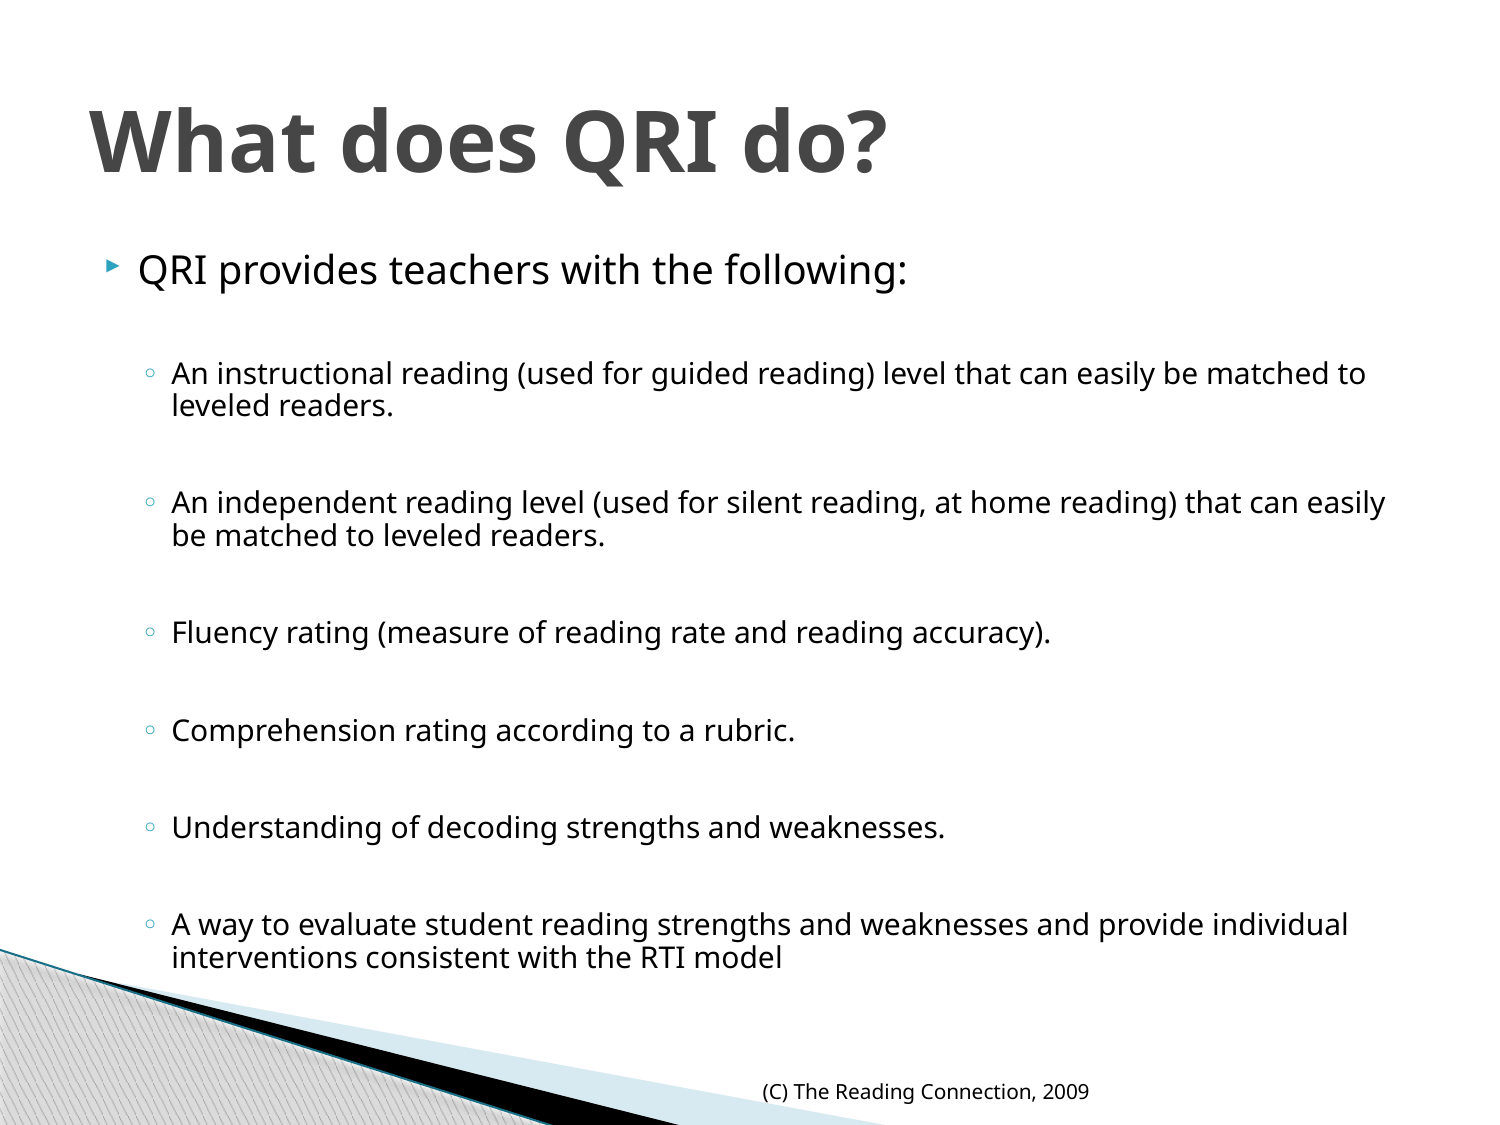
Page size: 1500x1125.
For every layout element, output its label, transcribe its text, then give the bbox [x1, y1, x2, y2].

list QRI provides teachers with the following: An instructional reading (used for guided reading) level that can easily be matched to leveled readers. An independent reading level (used for silent reading, at home reading) that can easily be matched to leveled readers. Fluency rating (measure of reading rate and reading accuracy). Comprehension rating according to a rubric. Understanding of decoding strengths and weaknesses. A way to evaluate student reading strengths and weaknesses and provide individual interventions consistent with the RTI model [75, 243, 1425, 986]
footer (C) The Reading Connection, 2009 [718, 1051, 1105, 1112]
title What does QRI do? [75, 45, 1425, 233]
